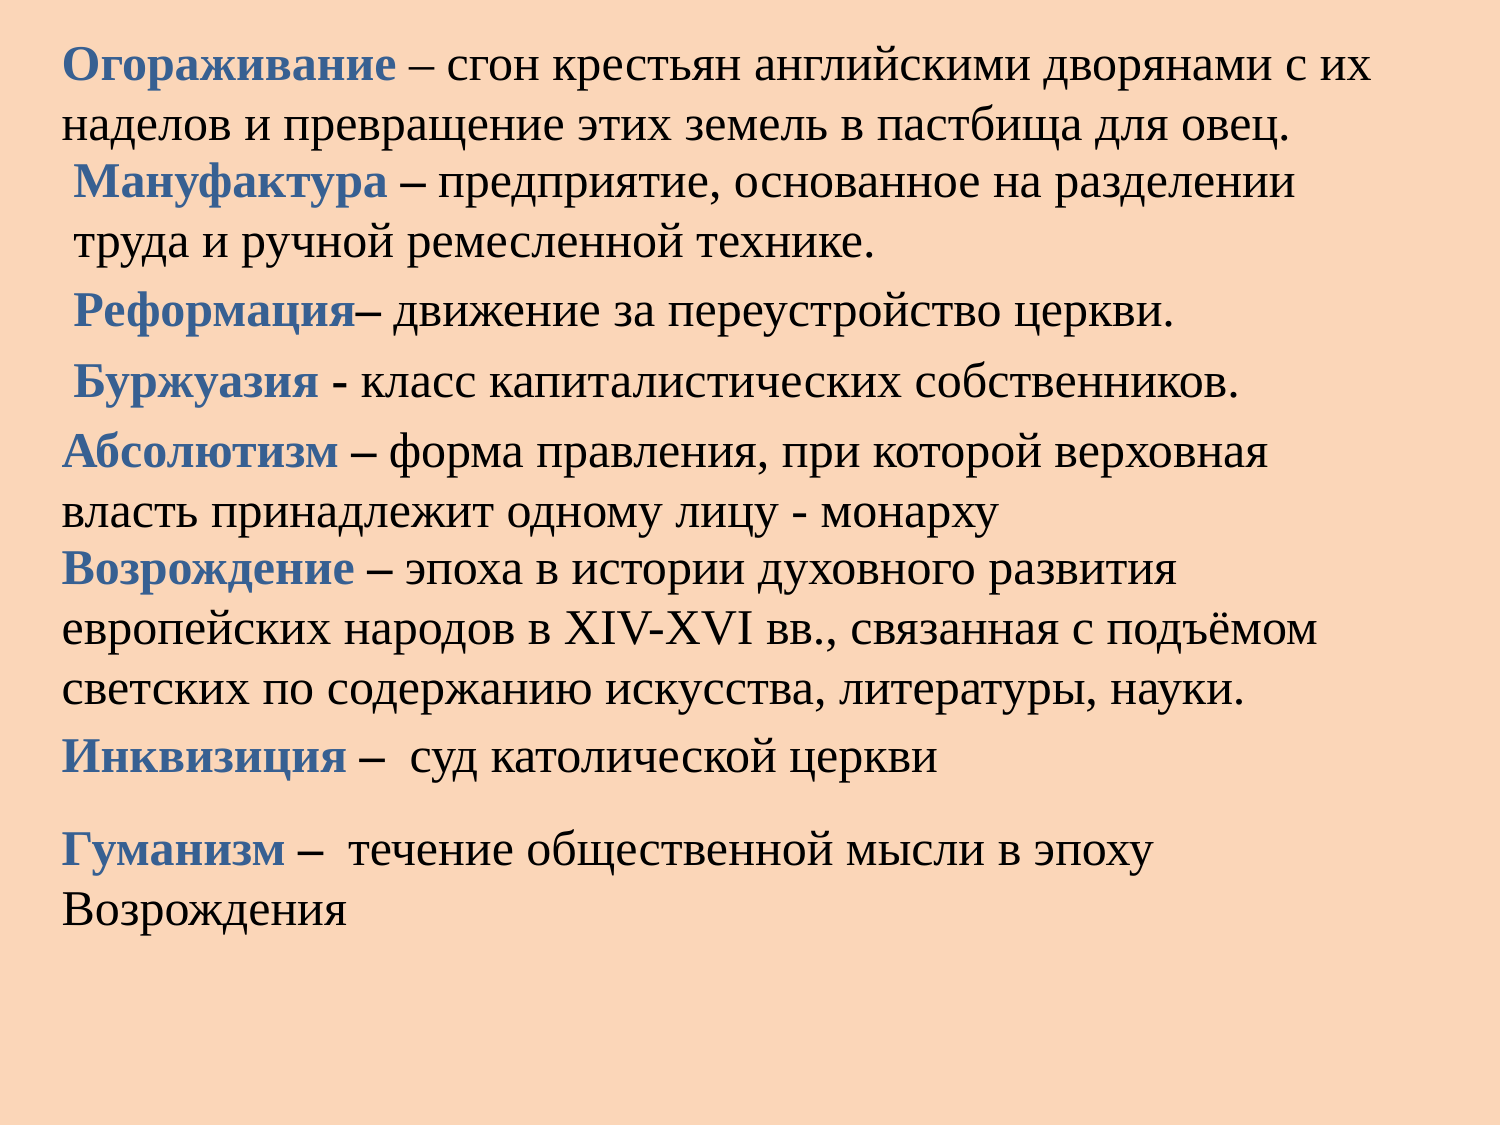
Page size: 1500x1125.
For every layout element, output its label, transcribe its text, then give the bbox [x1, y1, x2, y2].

text_box Буржуазия - класс капиталистических собственников. [58, 339, 1418, 460]
text_box Реформация– движение за переустройство церкви. [58, 269, 1395, 339]
text_box Огораживание – сгон крестьян английскими дворянами с их наделов и превращение этих земель в пастбища для овец. [46, 23, 1407, 204]
text_box Гуманизм – течение общественной мысли в эпоху Возрождения [46, 808, 1372, 989]
text_box Абсолютизм – форма правления, при которой верховная власть принадлежит одному лицу - монарху [46, 410, 1372, 527]
text_box Мануфактура – предприятие, основанное на разделении труда и ручной ремесленной технике. [58, 140, 1372, 269]
text_box Возрождение – эпоха в истории духовного развития европейских народов в XIV-XVI вв., связанная с подъёмом светских по содержанию искусства, литературы, науки. [46, 527, 1372, 714]
text_box Инквизиция – суд католической церкви [46, 714, 1372, 808]
